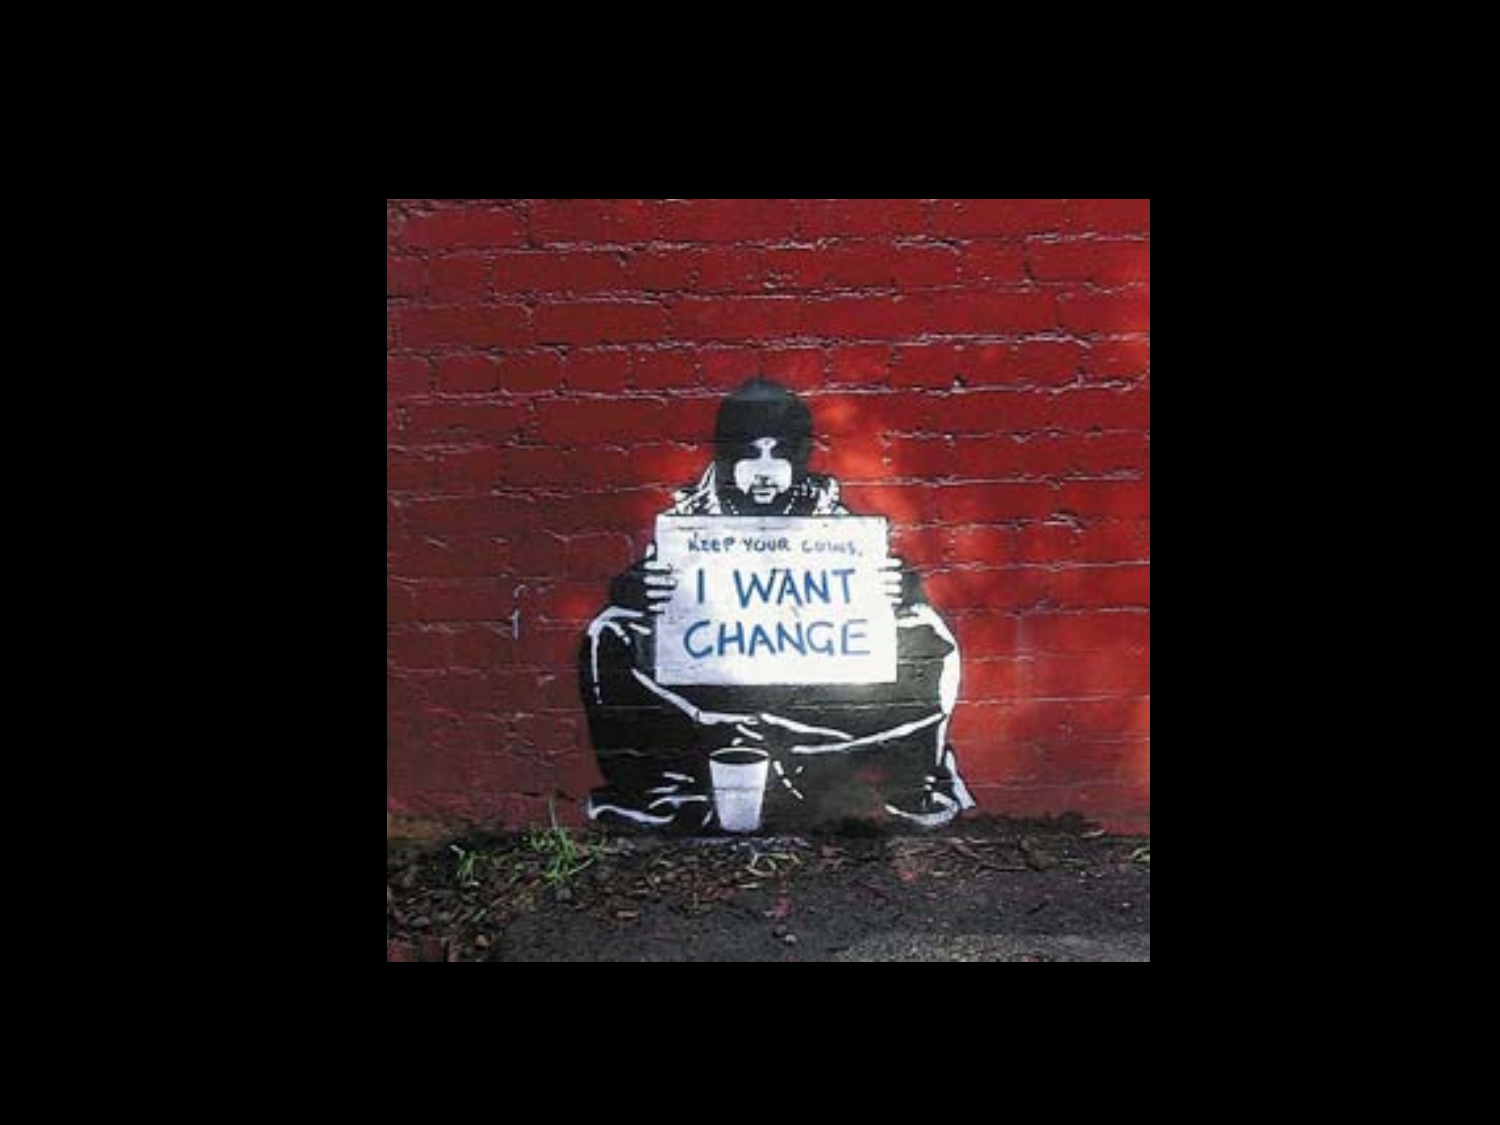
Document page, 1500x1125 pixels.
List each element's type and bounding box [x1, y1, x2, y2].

picture [387, 199, 1150, 962]
